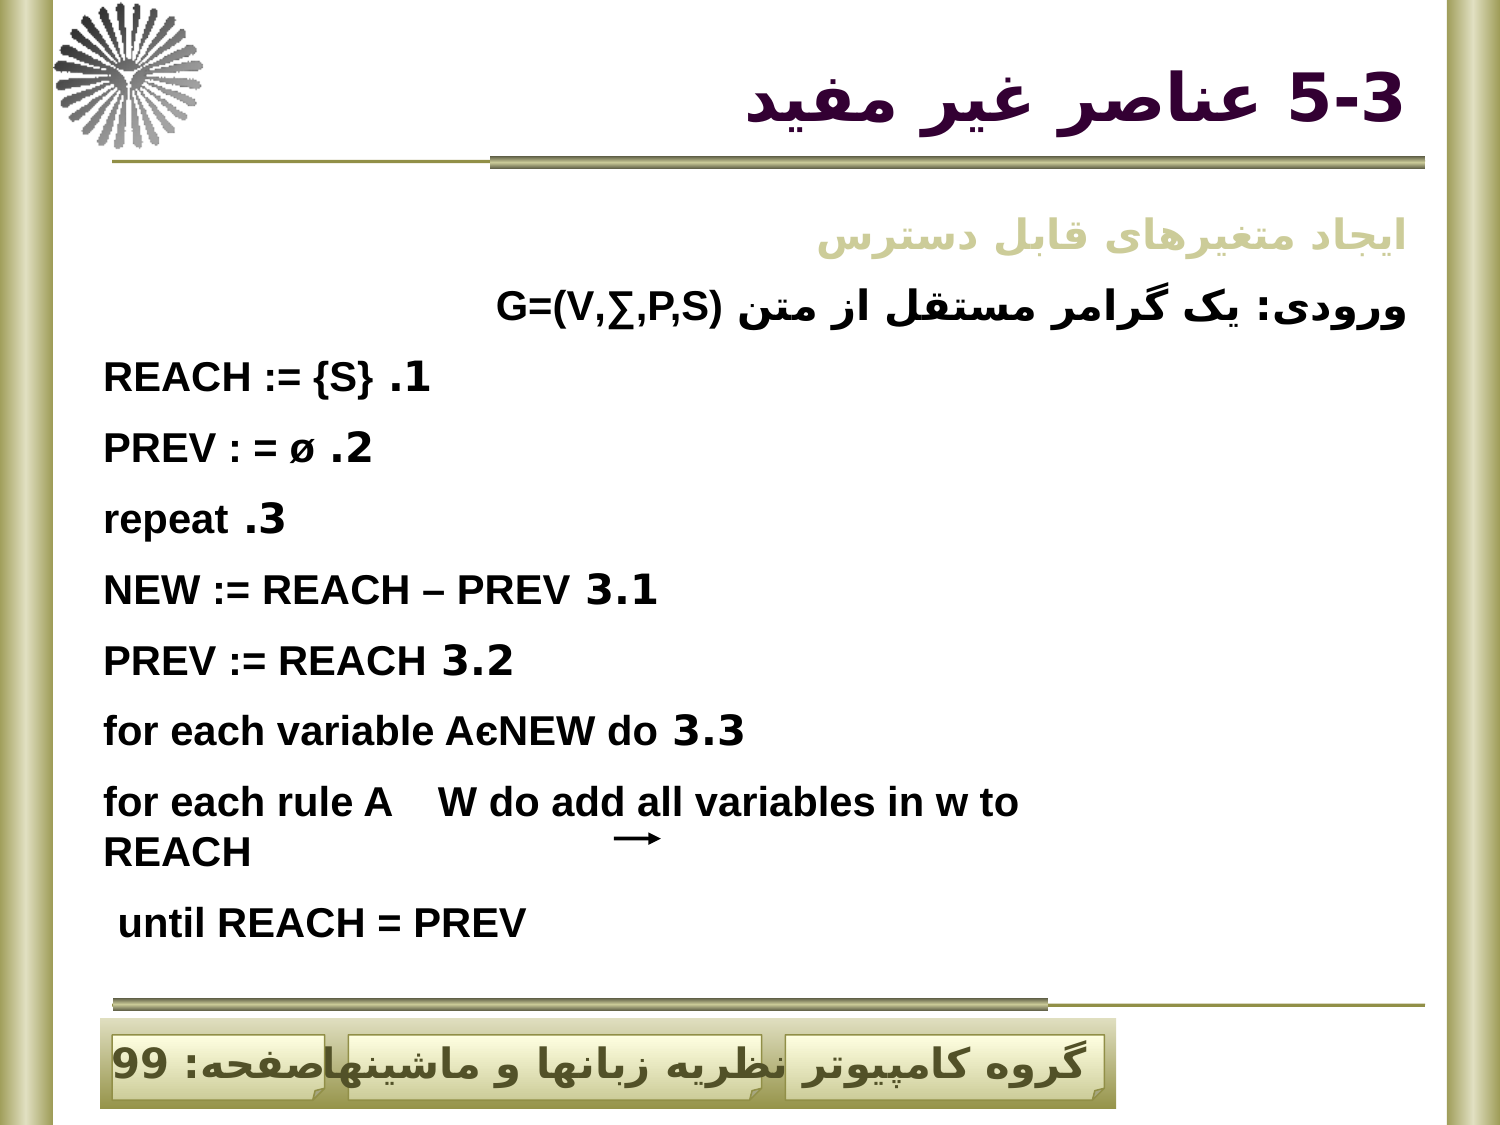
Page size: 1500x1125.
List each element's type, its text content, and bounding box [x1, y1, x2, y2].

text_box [88, 200, 1424, 941]
title 5-3 عناصر غیر مفید [147, 42, 1423, 147]
